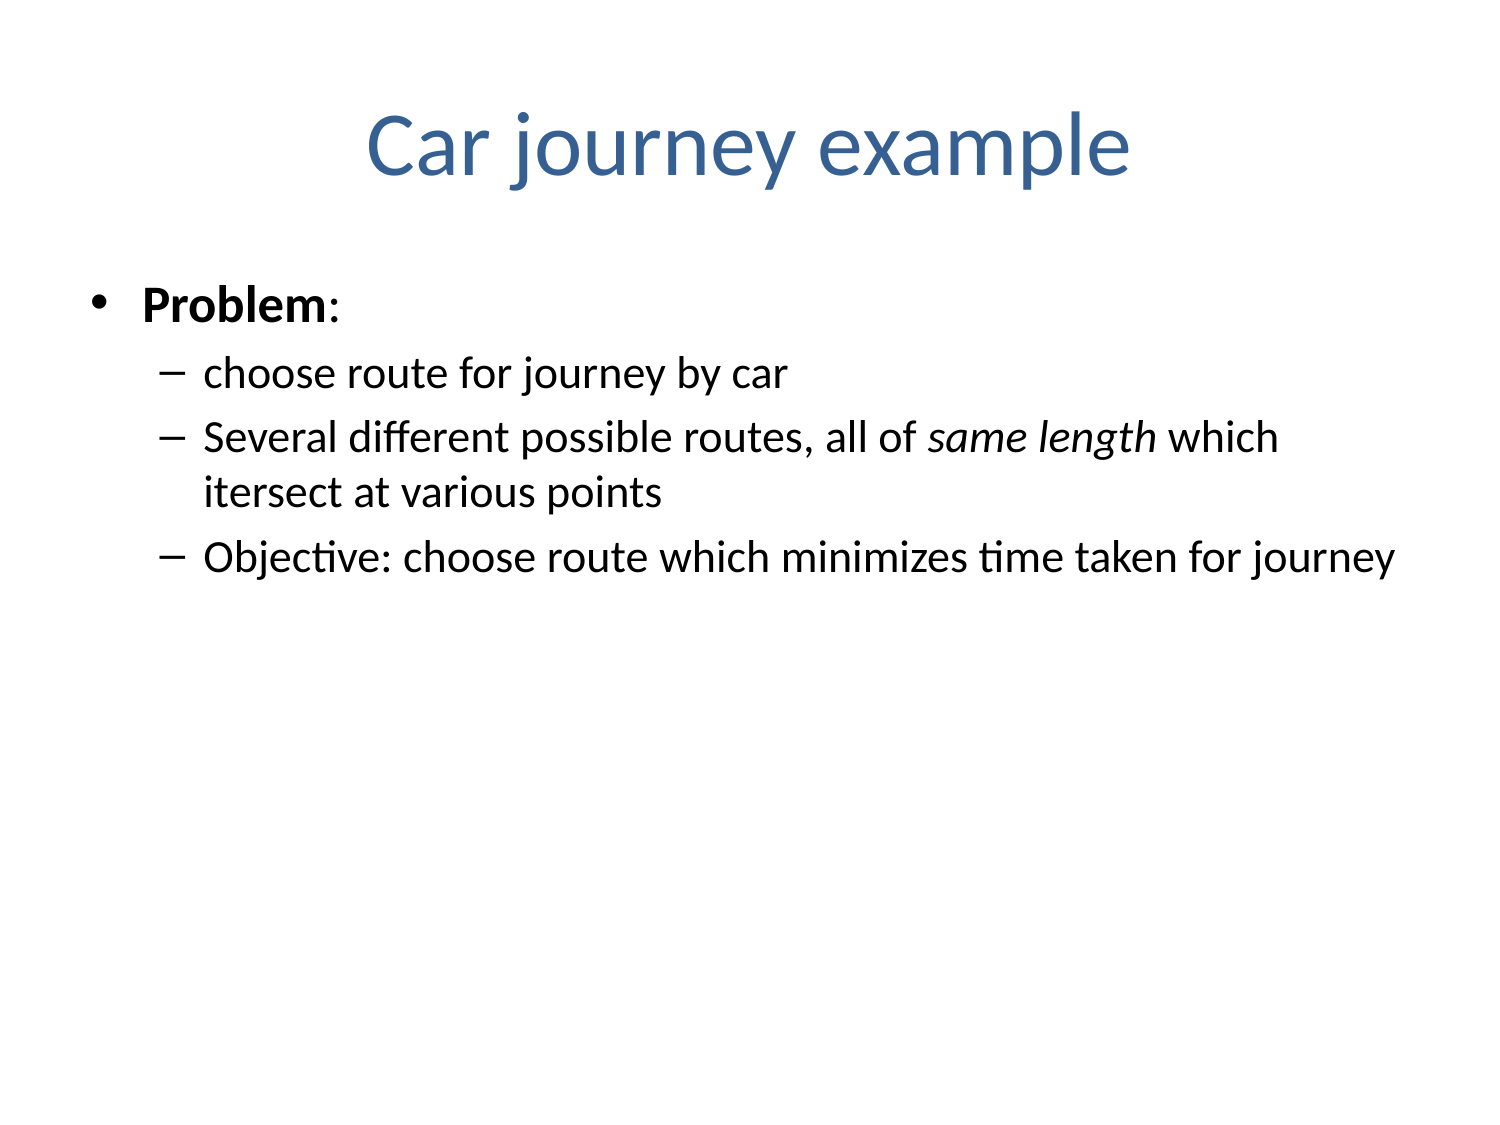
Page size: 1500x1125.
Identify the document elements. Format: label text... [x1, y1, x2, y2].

title Car journey example [75, 45, 1425, 233]
list Problem: choose route for journey by car Several different possible routes, all of same length which itersect at various points Objective: choose route which minimizes time taken for journey [75, 262, 1425, 622]
